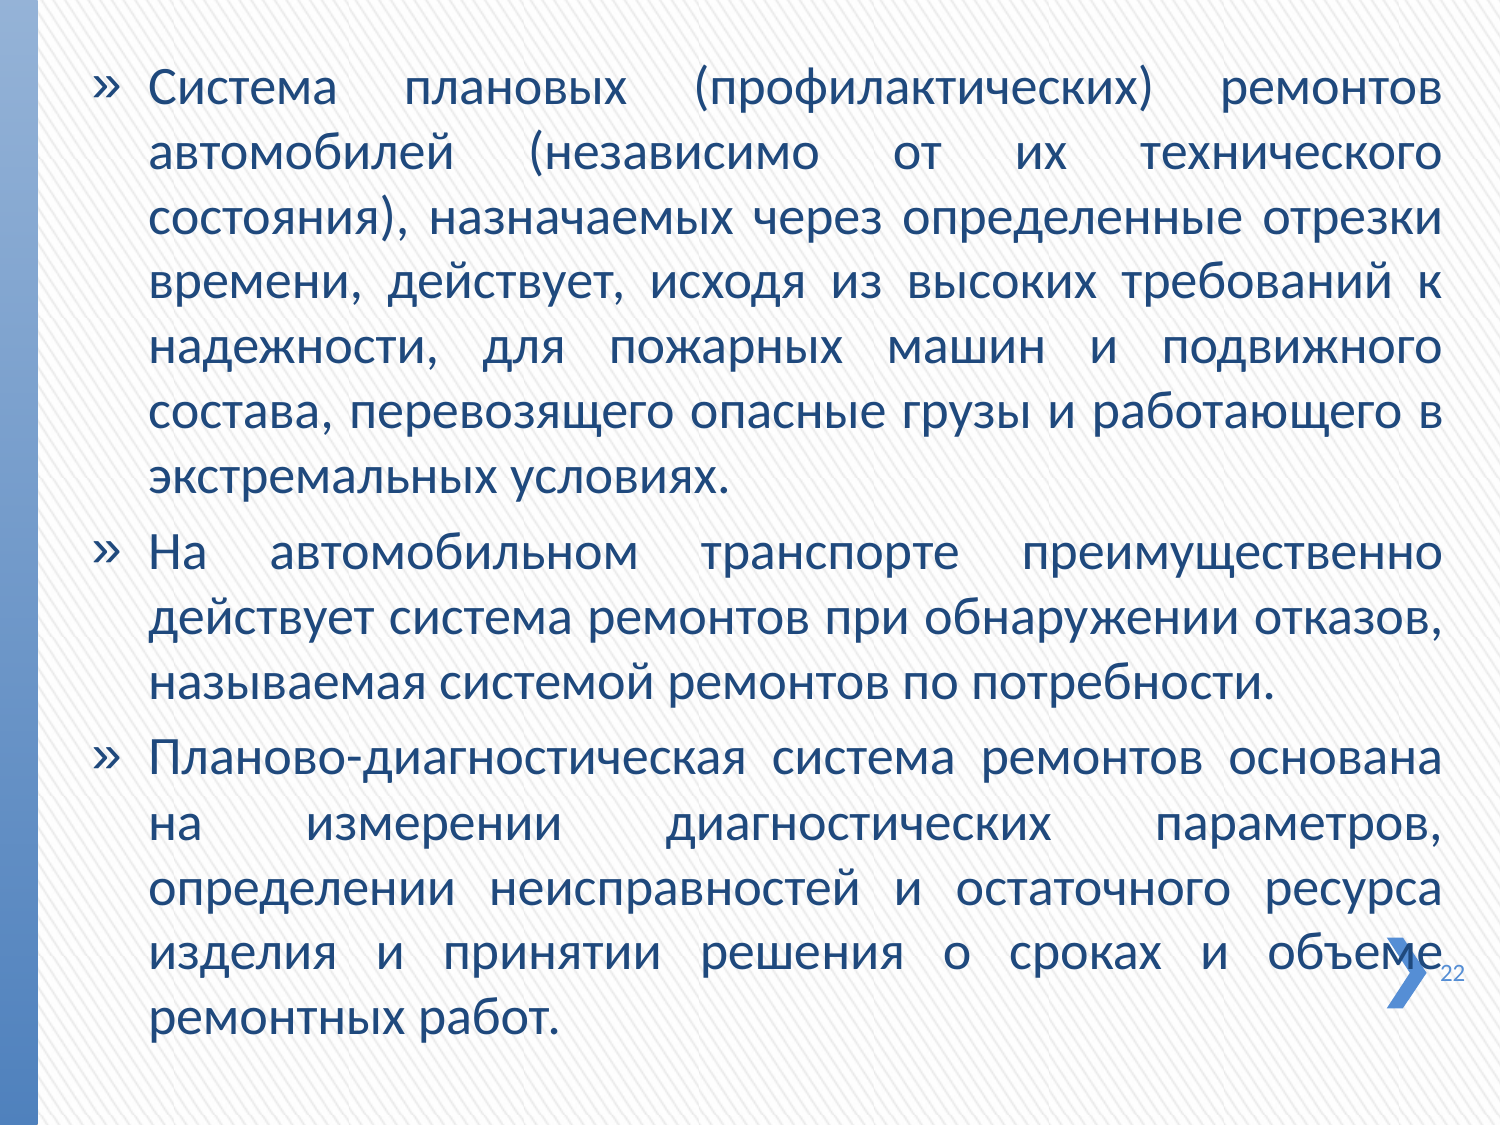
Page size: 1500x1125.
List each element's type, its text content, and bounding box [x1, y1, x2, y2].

list Система плановых (профилактических) ремонтов автомо­билей (независимо от их технического состояния), назнача­емых через определенные отрезки времени, действует, исходя из высоких требований к надежности, для пожарных машин и подвижного состава, перевозящего опасные грузы и работаю­щего в экстремальных условиях. На автомобильном транспор­те преимущественно действует система ремонтов при обнару­жении отказов, называемая системой ремонтов по потребно­сти. Планово-диагностическая система ремонтов основана на измерении диагностических параметров, определении неис­правностей и остаточного ресурса изделия и принятии реше­ния о сроках и объеме ремонтных работ. [76, 42, 1459, 1083]
slide_number 22 [1425, 941, 1488, 1002]
